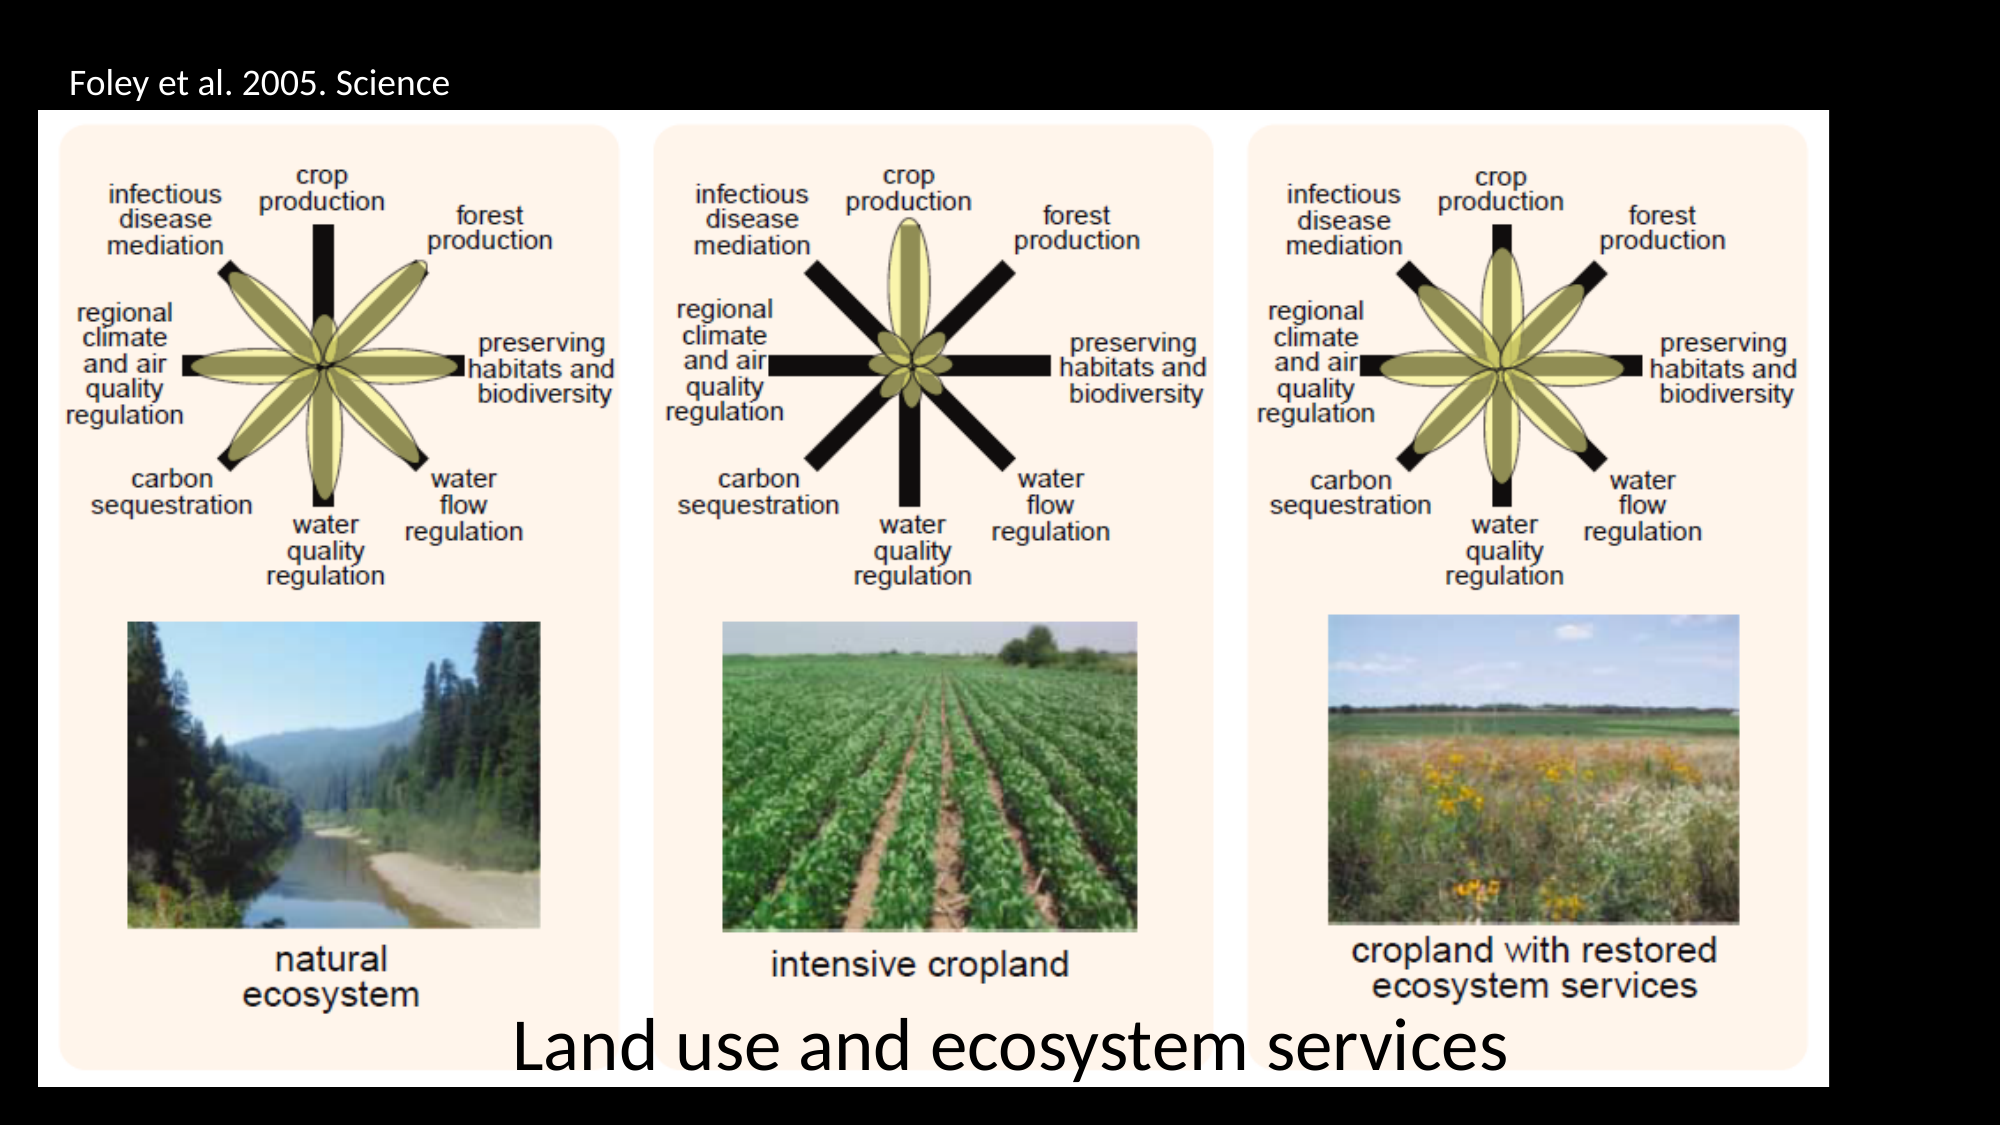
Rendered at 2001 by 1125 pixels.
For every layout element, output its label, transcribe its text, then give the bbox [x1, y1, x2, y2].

text_box Land use and ecosystem services [497, 988, 1884, 1093]
picture [38, 110, 1830, 1087]
text_box Foley et al. 2005. Science [54, 50, 596, 110]
